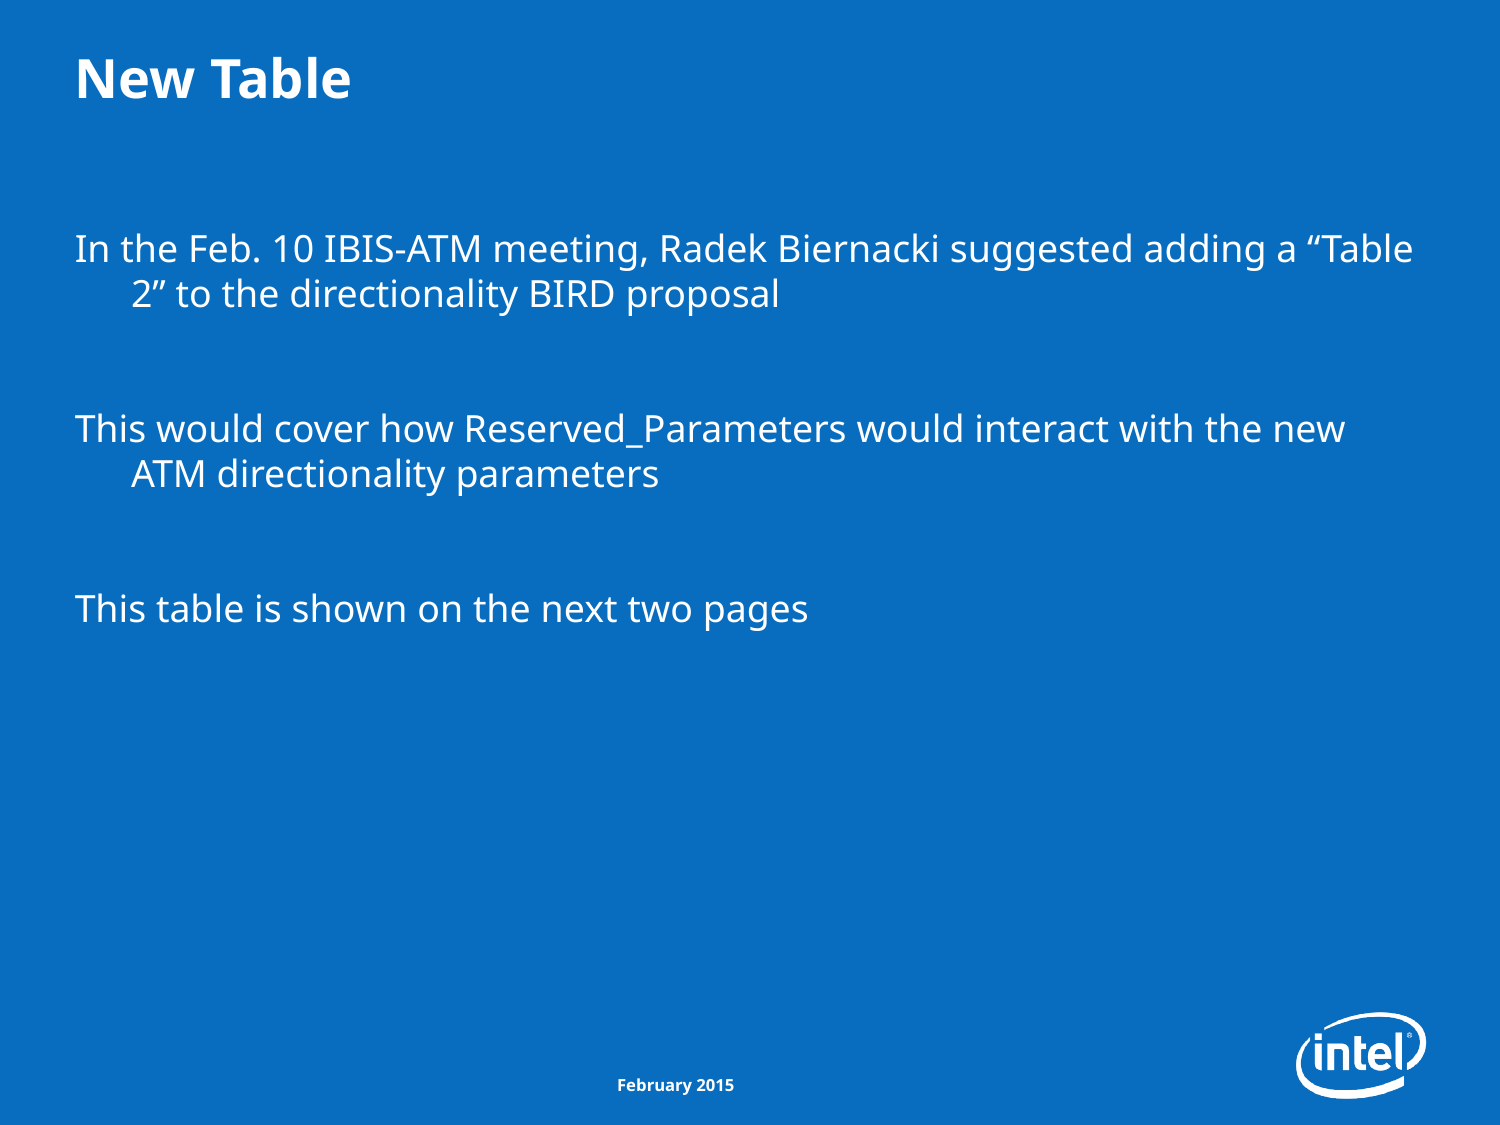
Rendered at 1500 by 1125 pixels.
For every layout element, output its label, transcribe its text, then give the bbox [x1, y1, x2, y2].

picture [1294, 1011, 1428, 1101]
list In the Feb. 10 IBIS-ATM meeting, Radek Biernacki suggested adding a “Table 2” to the directionality BIRD proposal This would cover how Reserved_Parameters would interact with the new ATM directionality parameters This table is shown on the next two pages [74, 224, 1427, 938]
title New Table [74, 44, 1427, 191]
footer February 2015 [288, 1074, 1064, 1125]
